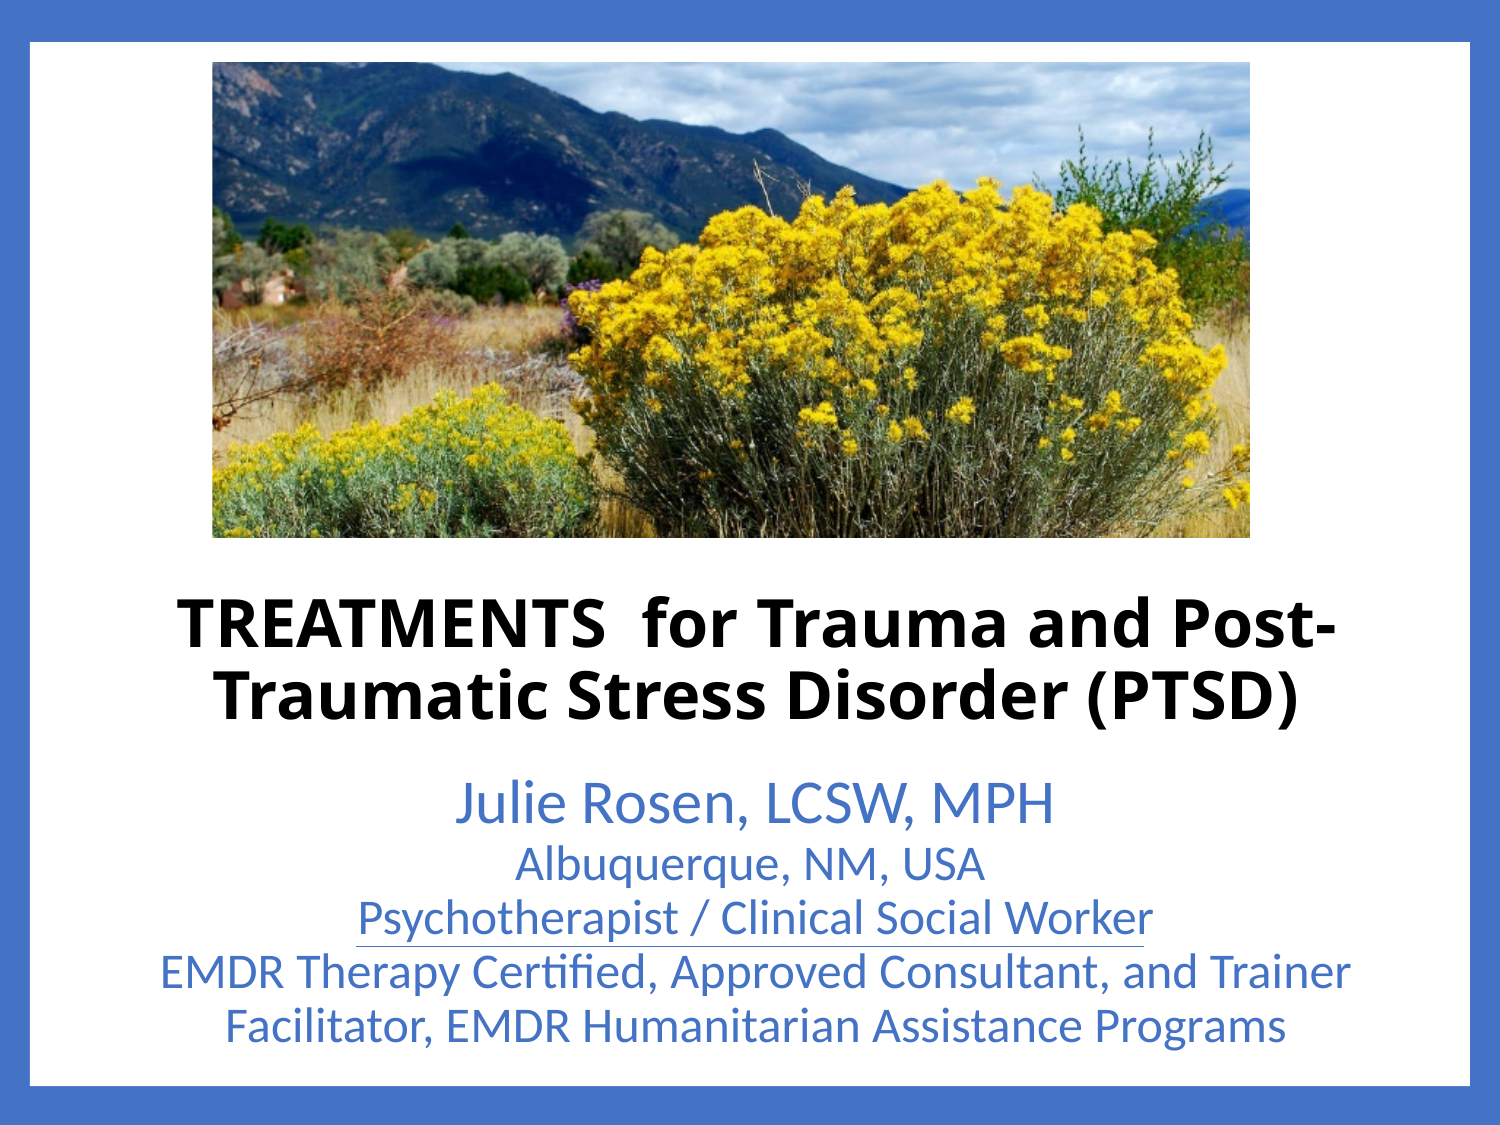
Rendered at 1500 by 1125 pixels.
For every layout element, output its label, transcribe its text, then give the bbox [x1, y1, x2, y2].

title TREATMENTS for Trauma and Post-Traumatic Stress Disorder (PTSD) [142, 541, 1370, 742]
text_box [29, 41, 1471, 1087]
picture [212, 62, 1250, 538]
subtitle Julie Rosen, LCSW, MPH Albuquerque, NM, USA Psychotherapist / Clinical Social Worker EMDR Therapy Certified, Approved Consultant, and Trainer Facilitator, EMDR Humanitarian Assistance Programs [125, 762, 1388, 1083]
text_box [0, 0, 1500, 1125]
